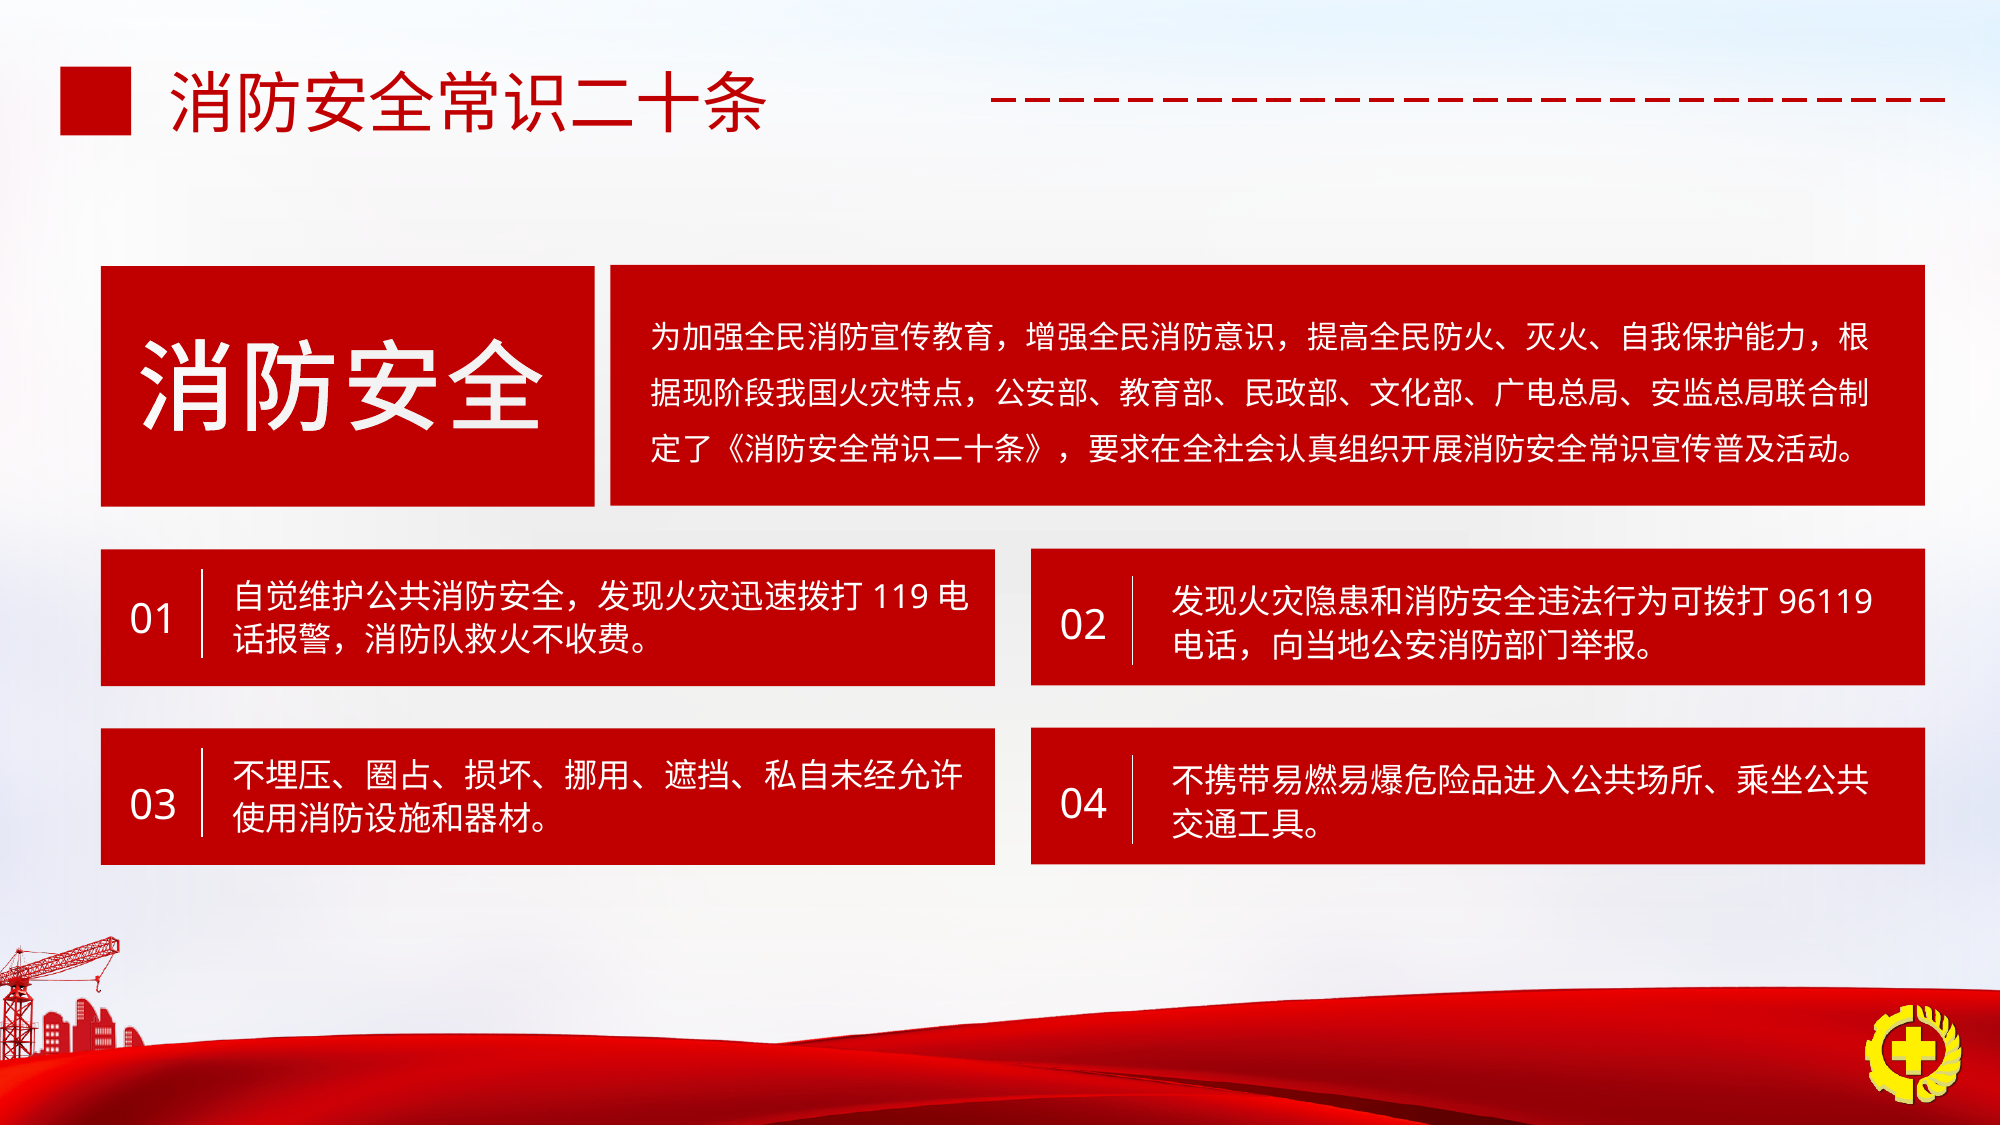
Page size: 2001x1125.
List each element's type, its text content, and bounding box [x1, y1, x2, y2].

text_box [100, 549, 995, 687]
text_box [100, 265, 596, 508]
text_box [609, 264, 1926, 507]
text_box 消防安全常识二十条 [154, 53, 965, 148]
text_box 为加强全民消防宣传教育，增强全民消防意识，提高全民防火、灭火、自我保护能力，根据现阶段我国火灾特点，公安部、教育部、民政部、文化部、广电总局、安监总局联合制定了《消防安全常识二十条》，要求在全社会认真组织开展消防安全常识宣传普及活动。 [636, 290, 1905, 475]
picture [0, 890, 2001, 1125]
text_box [1031, 548, 1925, 686]
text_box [100, 728, 995, 865]
text_box [662, 238, 1942, 452]
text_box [1031, 727, 1925, 865]
text_box [59, 66, 132, 136]
